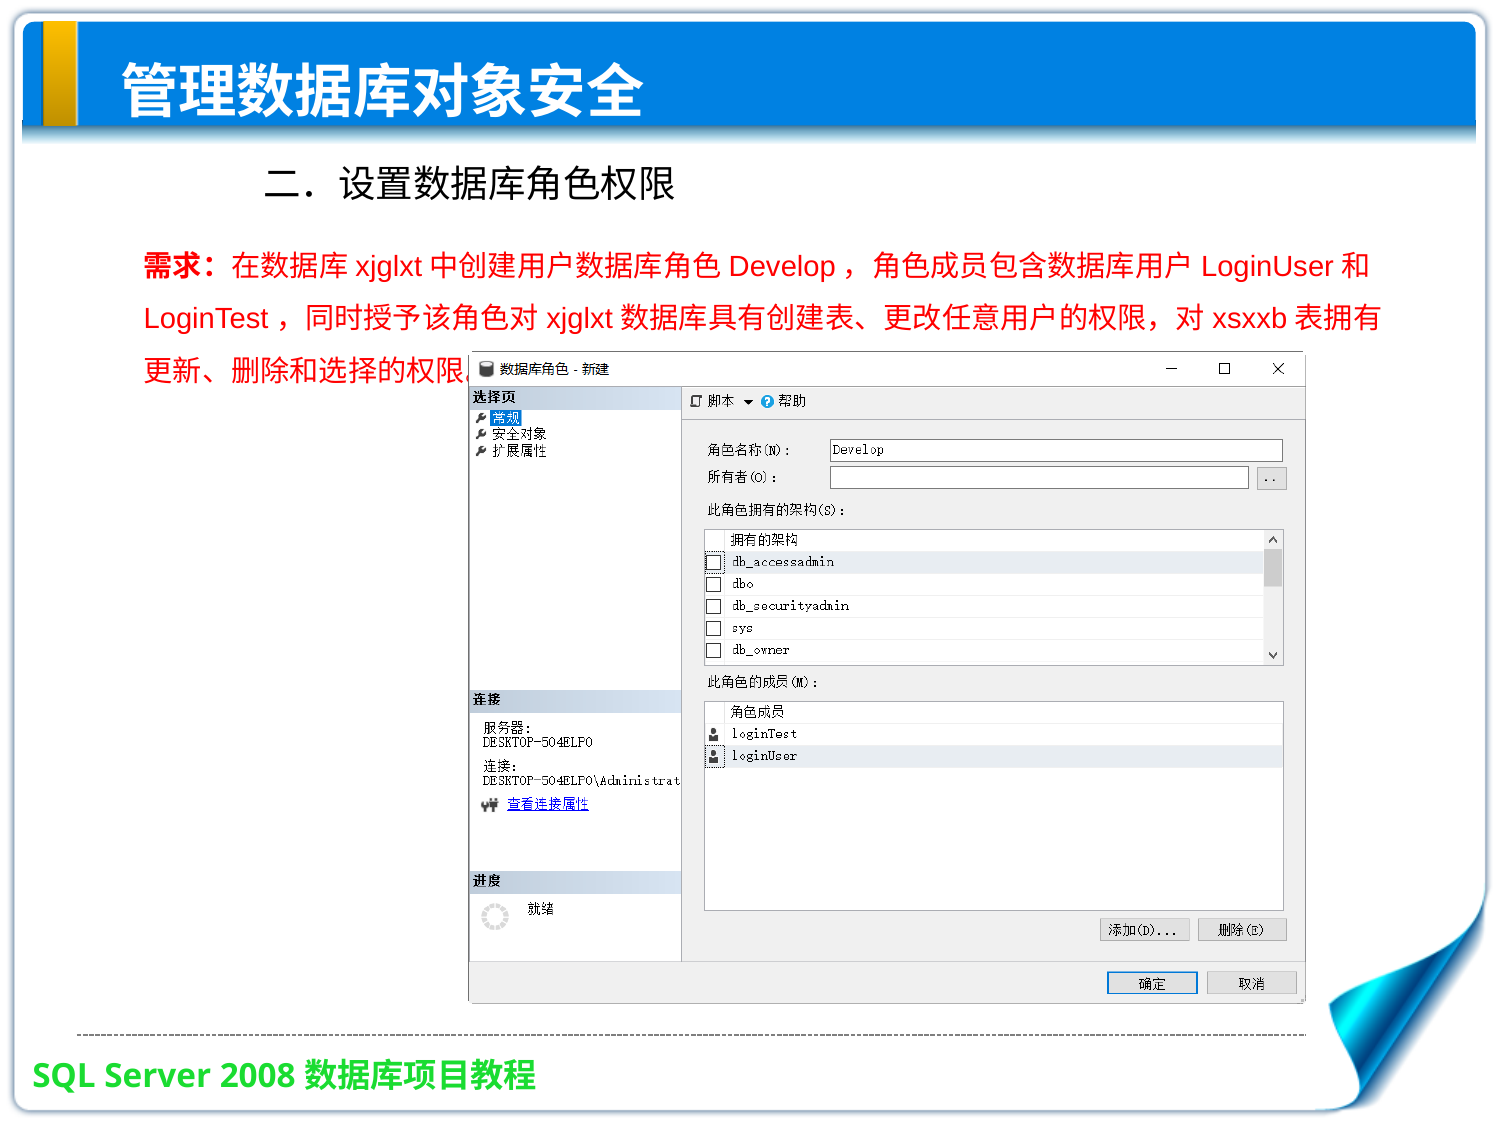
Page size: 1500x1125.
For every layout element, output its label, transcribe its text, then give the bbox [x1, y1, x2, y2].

text_box 需求：在数据库xjglxt中创建用户数据库角色Develop，角色成员包含数据库用户LoginUser和LoginTest，同时授予该角色对xjglxt数据库具有创建表、更改任意用户的权限，对xsxxb表拥有更新、删除和选择的权限。 [128, 222, 1407, 395]
text_box 管理数据库对象安全 [105, 46, 680, 132]
text_box 二．设置数据库角色权限 [248, 152, 691, 213]
picture [0, 0, 1500, 1125]
